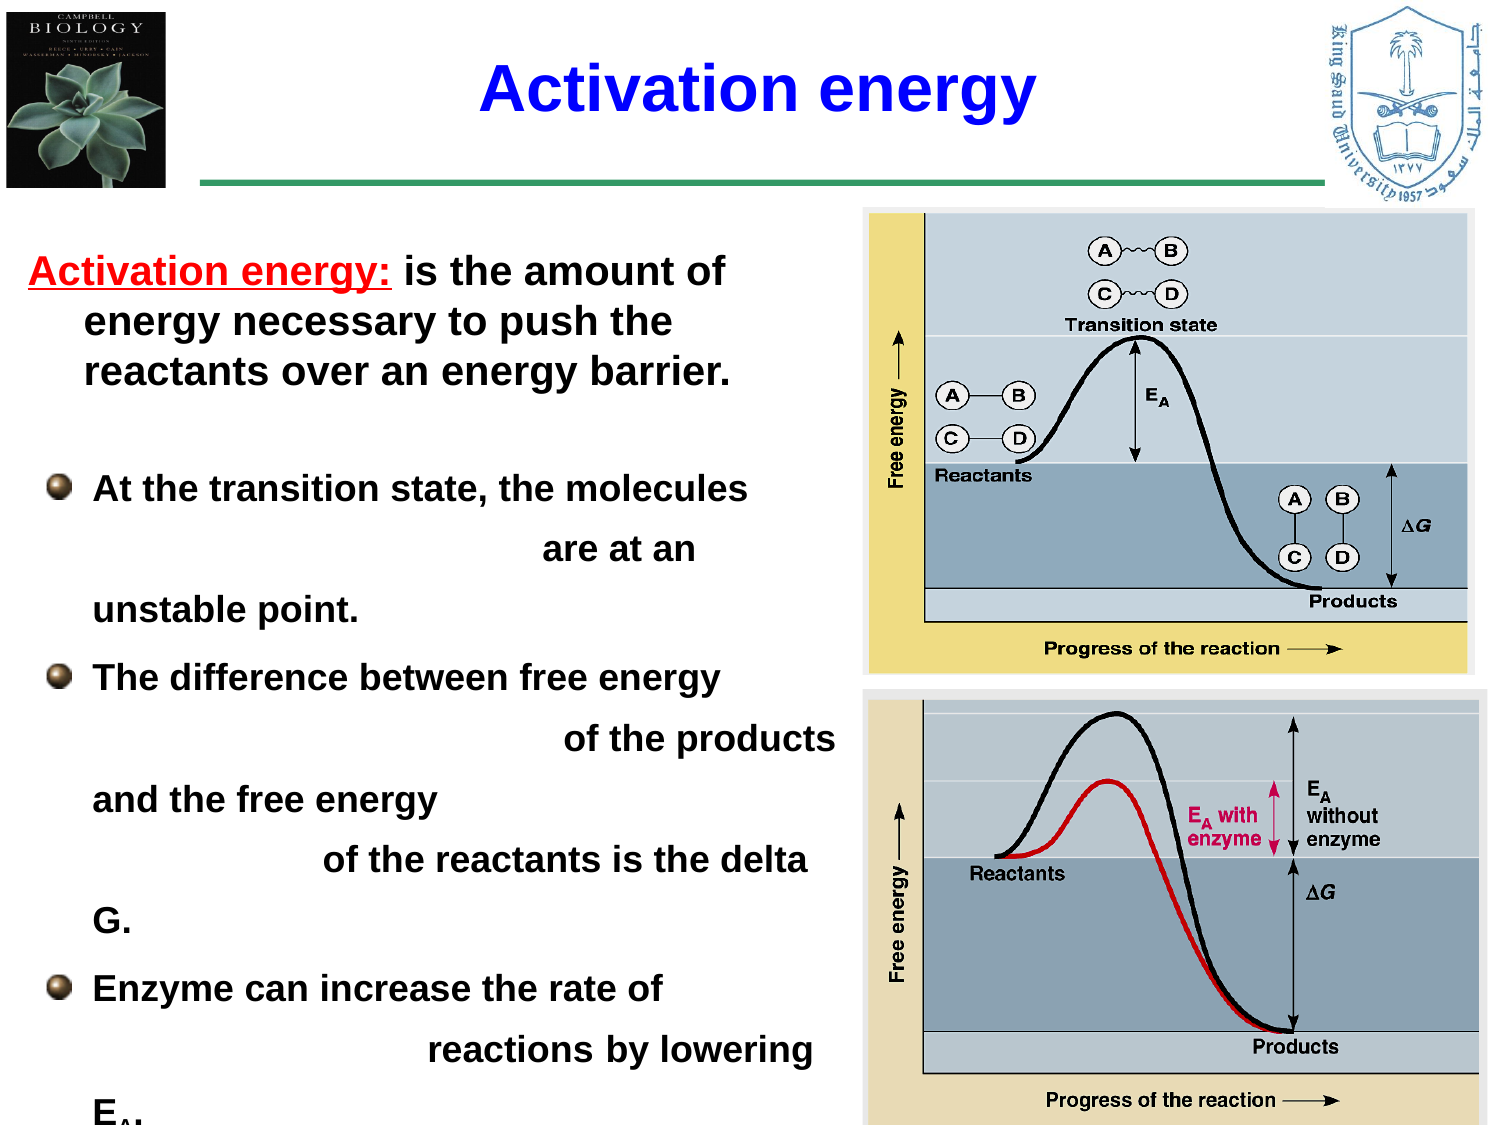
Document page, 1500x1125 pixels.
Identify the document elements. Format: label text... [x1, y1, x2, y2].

picture [45, 973, 72, 1000]
picture [45, 472, 72, 500]
picture [862, 689, 1488, 1125]
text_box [5, 0, 1488, 209]
list Activation energy: is the amount of energy necessary to push the reactants over an energy barrier. At the transition state, the molecules are at an unstable point. The difference between free energy of the products and the free energy of the reactants is the delta G. Enzyme can increase the rate of reactions by lowering EA. The transition state can then be reached even at moderate temperatures. [12, 236, 863, 1125]
picture [45, 662, 72, 689]
picture [862, 209, 1476, 676]
